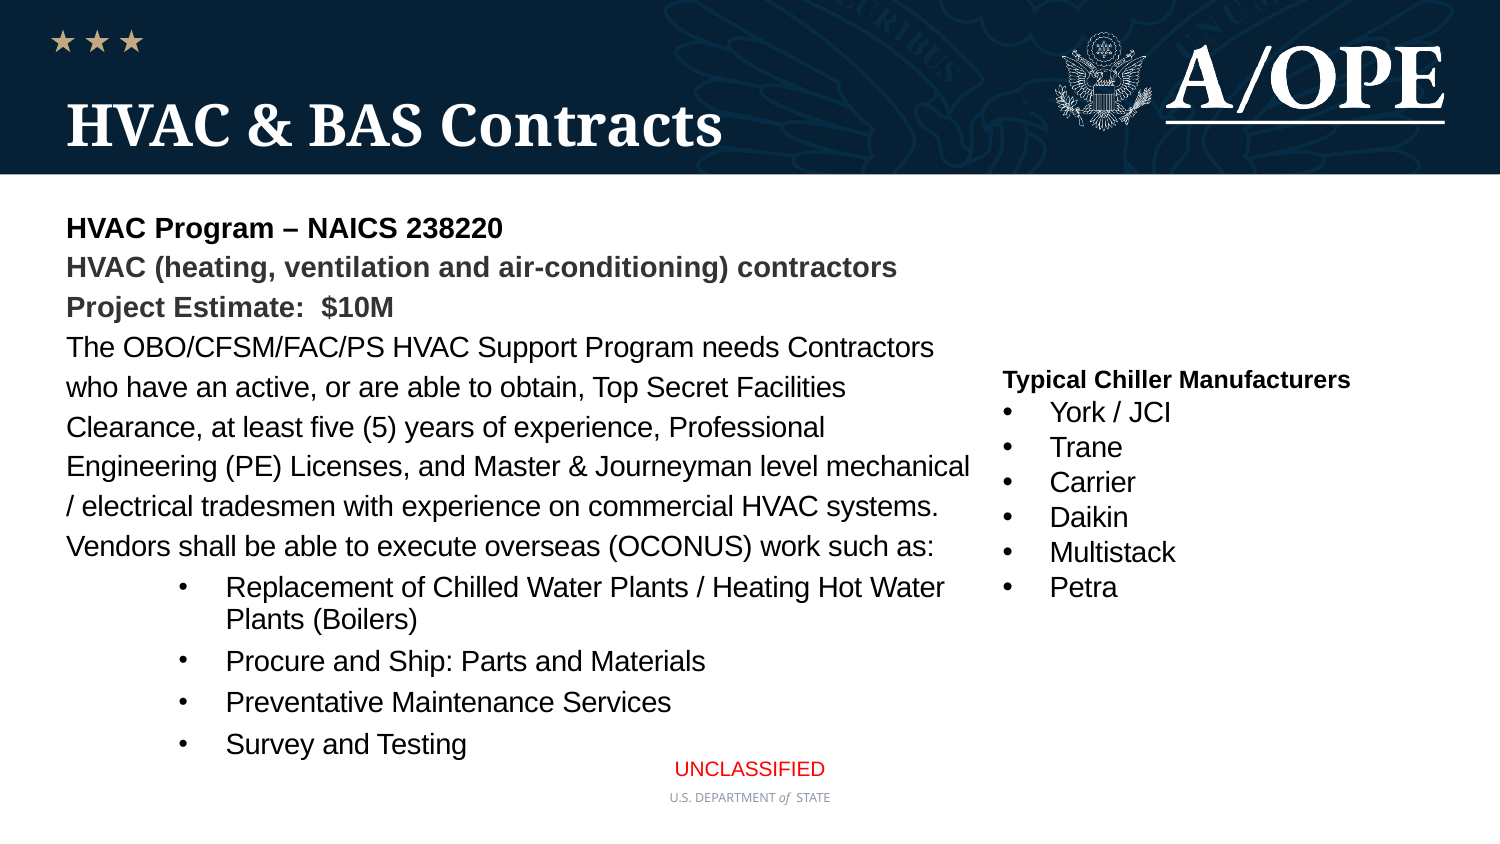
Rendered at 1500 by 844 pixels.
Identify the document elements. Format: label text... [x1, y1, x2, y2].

text_box UNCLASSIFIED [659, 747, 841, 788]
title HVAC & BAS Contracts [51, 72, 1449, 167]
picture [587, 0, 1500, 174]
text_box Typical Chiller Manufacturers York / JCI Trane Carrier Daikin Multistack Petra [987, 356, 1400, 611]
list HVAC Program – NAICS 238220 HVAC (heating, ventilation and air-conditioning) contractors Project Estimate: $10M The OBO/CFSM/FAC/PS HVAC Support Program needs Contractors who have an active, or are able to obtain, Top Secret Facilities Clearance, at least five (5) years of experience, Professional Engineering (PE) Licenses, and Master & Journeyman level mechanical / electrical tradesmen with experience on commercial HVAC systems. Vendors shall be able to execute overseas (OCONUS) work such as: Replacement of Chilled Water Plants / Heating Hot Water Plants (Boilers) Procure and Ship: Parts and Materials Preventative Maintenance Services Survey and Testing [51, 189, 989, 771]
